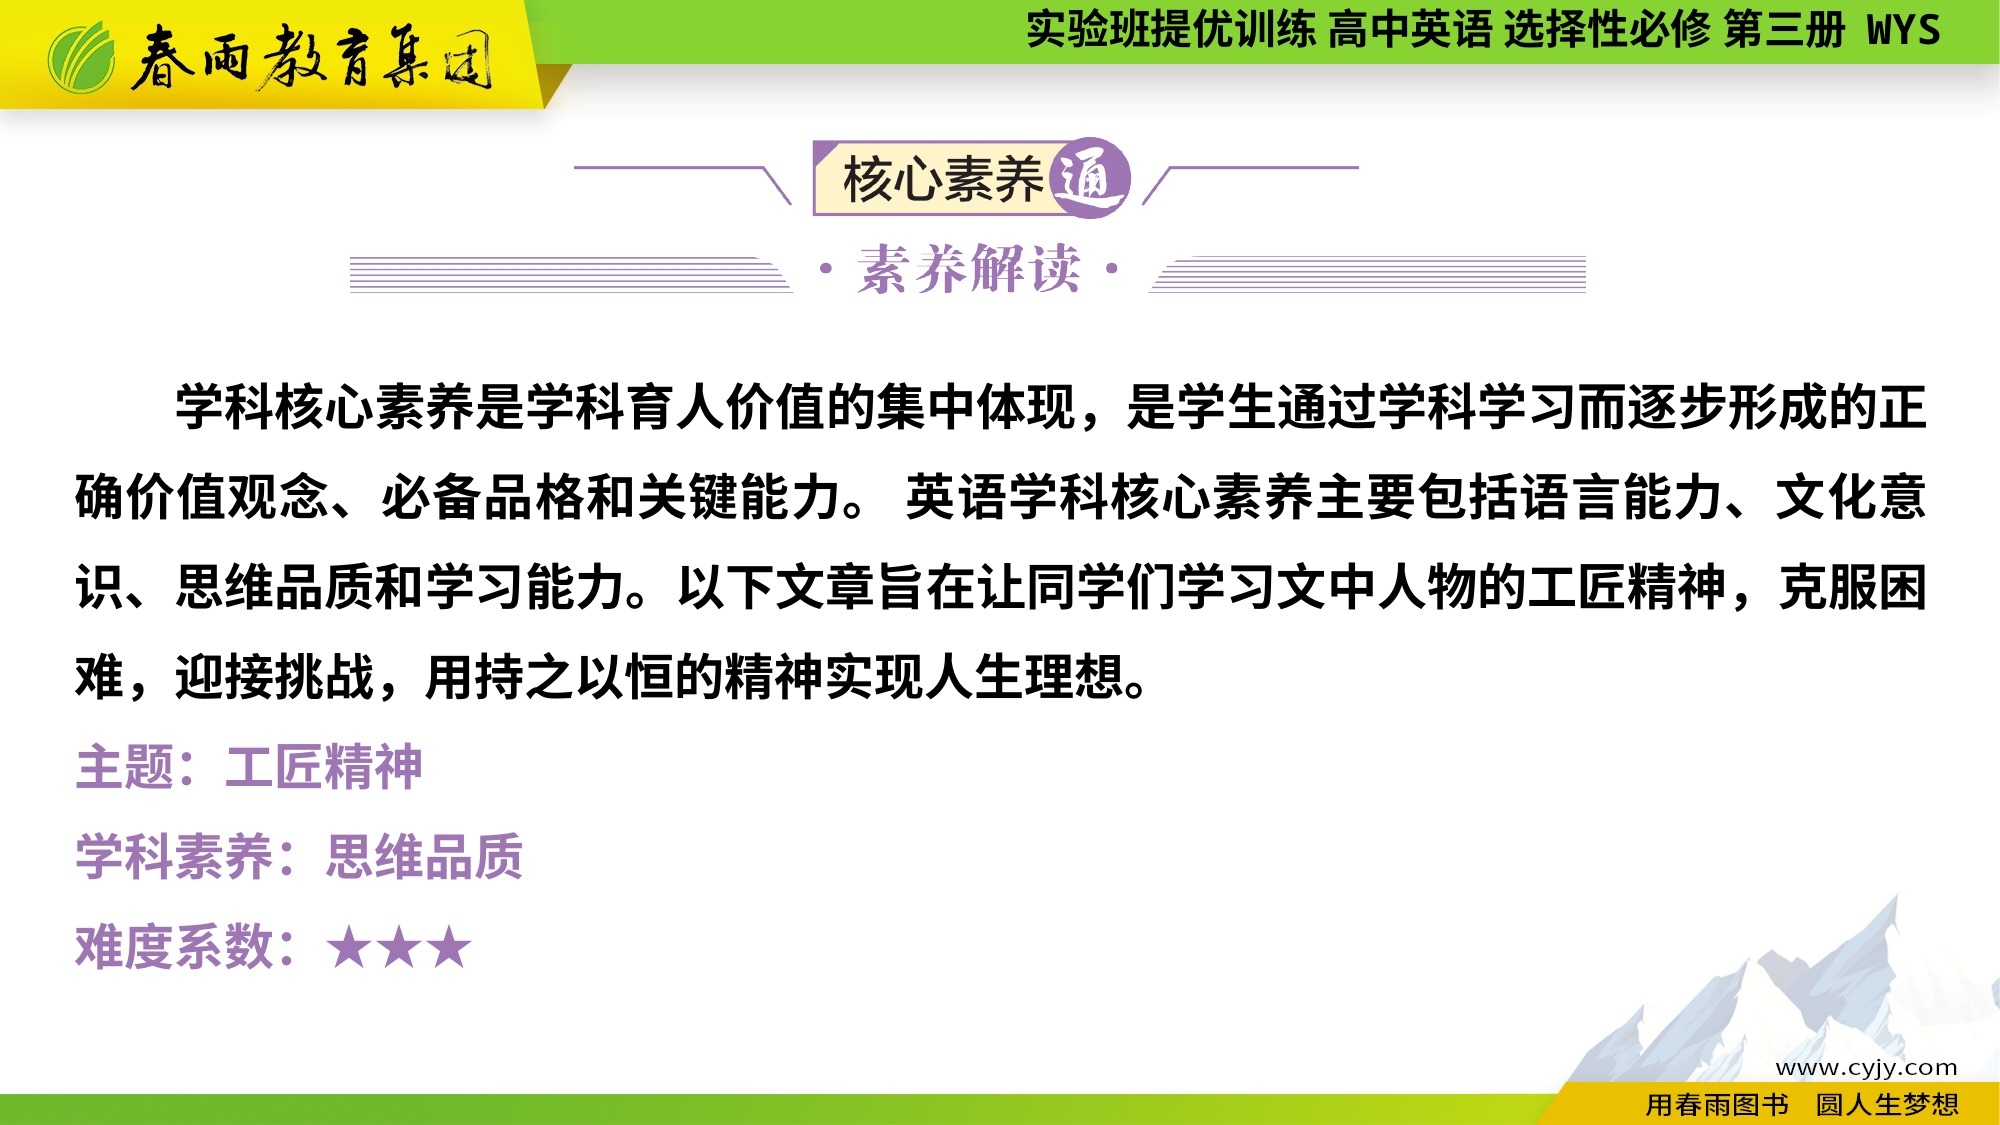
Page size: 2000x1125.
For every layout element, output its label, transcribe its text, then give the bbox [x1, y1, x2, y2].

picture [0, 0, 2000, 1125]
list 学科核心素养是学科育人价值的集中体现，是学生通过学科学习而逐步形成的正确价值观念、必备品格和关键能力。 英语学科核心素养主要包括语言能力、文化意识、思维品质和学习能力。以下文章旨在让同学们学习文中人物的工匠精神，克服困难，迎接挑战，用持之以恒的精神实现人生理想。 主题：工匠精神 学科素养：思维品质 难度系数：★★★ [59, 338, 1944, 978]
